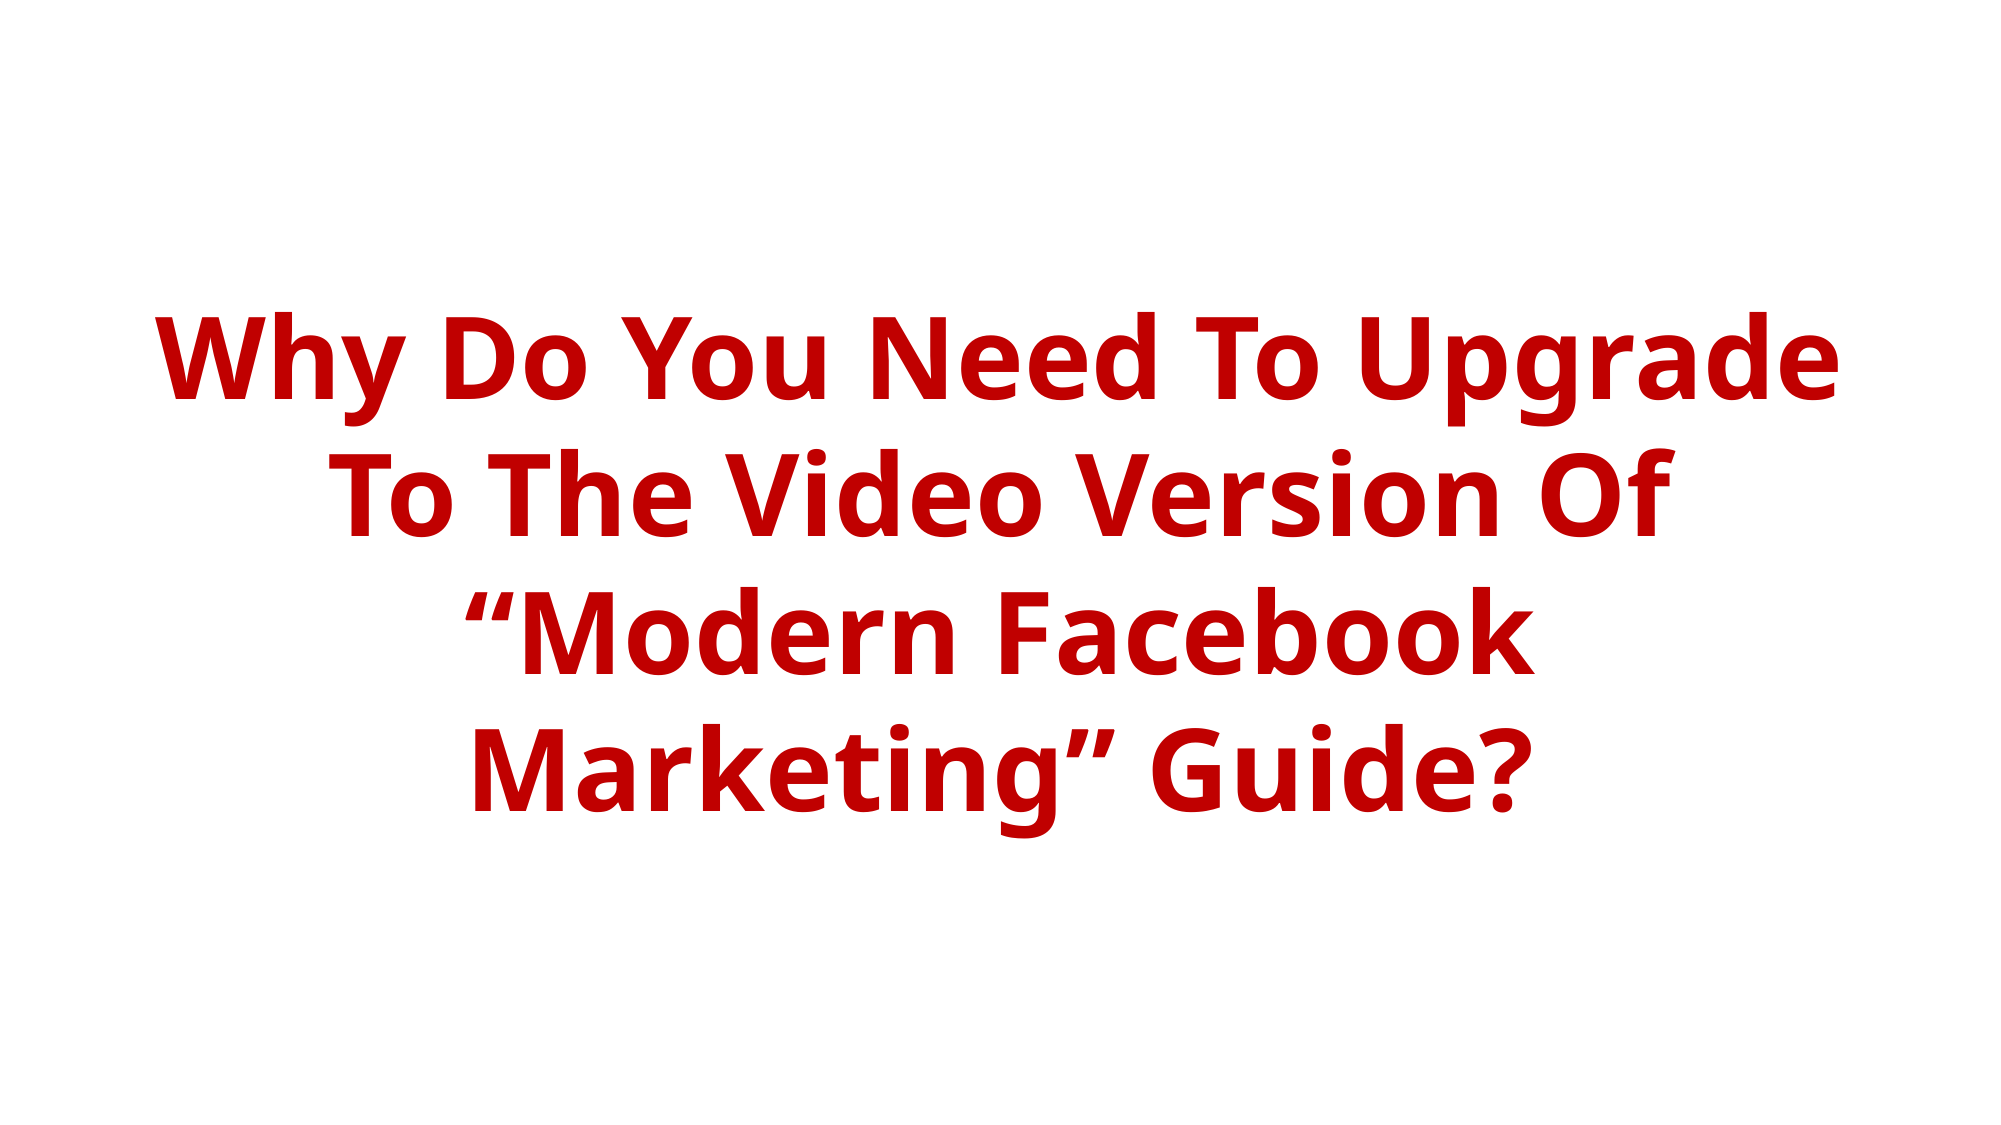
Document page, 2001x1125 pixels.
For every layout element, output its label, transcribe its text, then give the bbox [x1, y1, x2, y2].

text_box Why Do You Need To Upgrade To The Video Version Of “Modern Facebook Marketing” Guide? [126, 277, 1874, 842]
